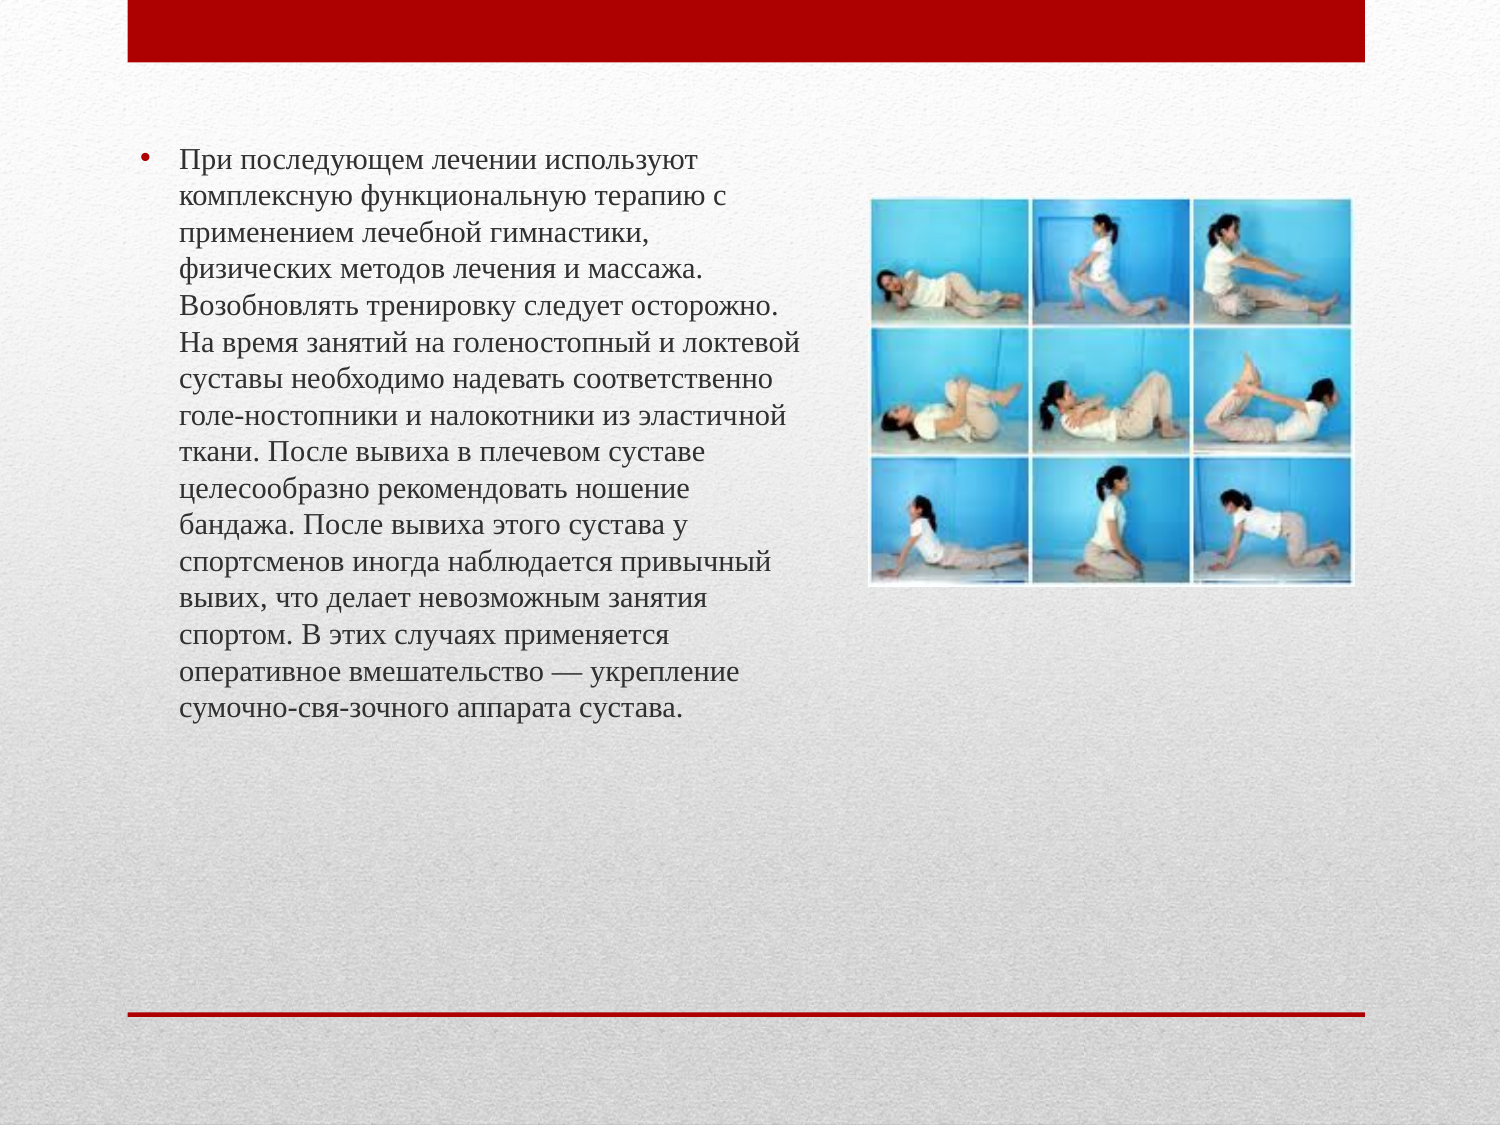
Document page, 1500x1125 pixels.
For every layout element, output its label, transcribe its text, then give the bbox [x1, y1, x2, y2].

list При последующем лечении исполь­зуют комплексную функциональную те­рапию с применением лечебной гимна­стики, физических методов лечения и массажа. Возобновлять тренировку сле­дует осторожно. На время занятий на голеностопный и локтевой суставы не­обходимо надевать соответственно голе-ностопники и налокотники из эластич­ной ткани. После вывиха в плечевом суставе целесообразно рекомендовать ношение бандажа. После вывиха этого сустава у спортсменов иногда наблюда­ется привычный вывих, что делает не­возможным занятия спортом. В этих случаях применяется оперативное вме­шательство — укрепление сумочно-свя-зочного аппарата сустава. [125, 112, 821, 750]
picture [867, 195, 1356, 587]
